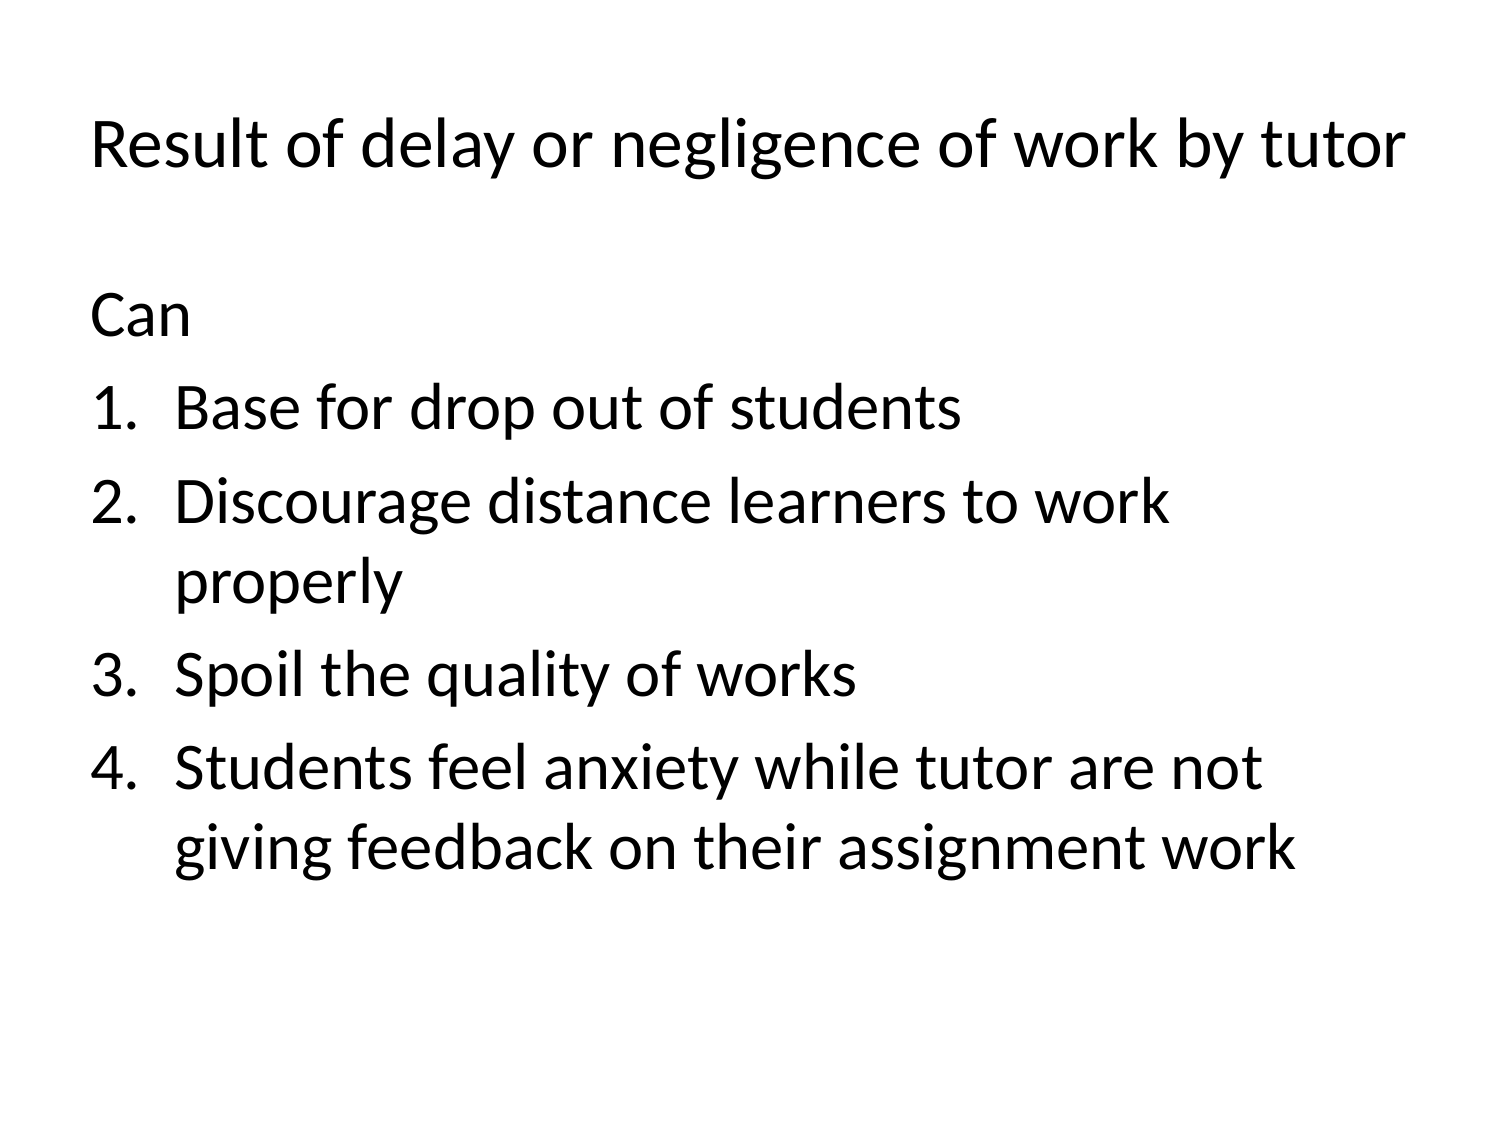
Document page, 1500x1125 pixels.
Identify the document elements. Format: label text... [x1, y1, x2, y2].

list Can Base for drop out of students Discourage distance learners to work properly Spoil the quality of works Students feel anxiety while tutor are not giving feedback on their assignment work [75, 262, 1425, 1005]
title Result of delay or negligence of work by tutor [75, 45, 1425, 233]
